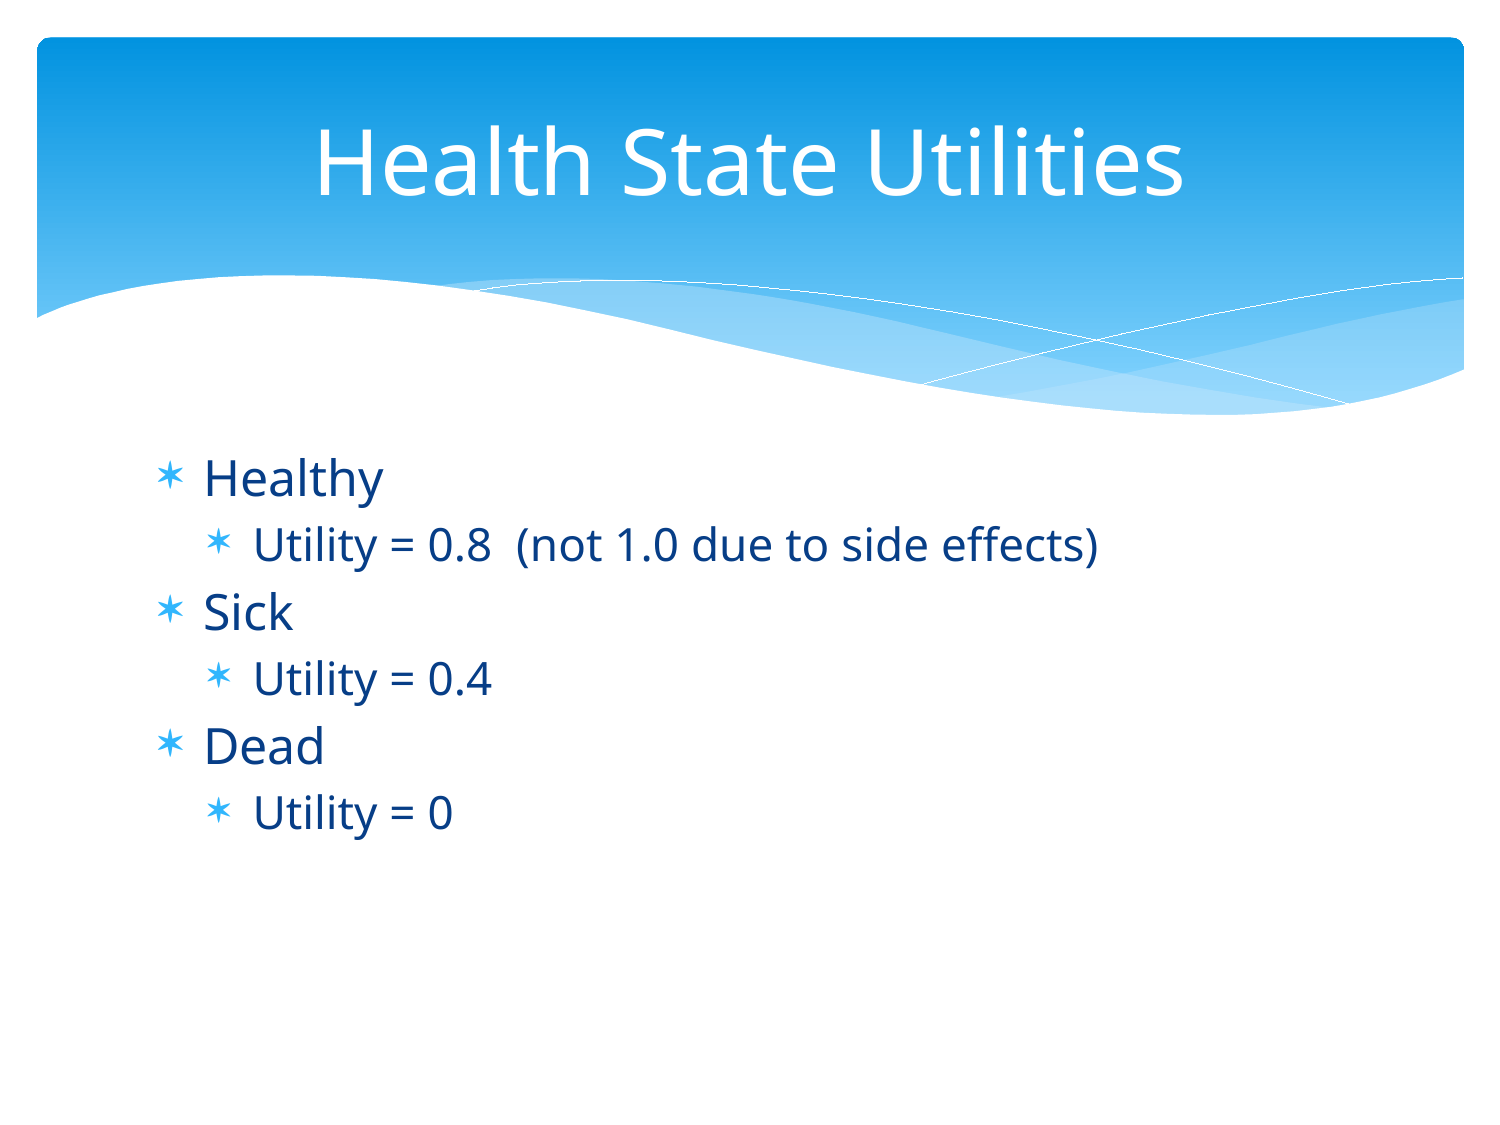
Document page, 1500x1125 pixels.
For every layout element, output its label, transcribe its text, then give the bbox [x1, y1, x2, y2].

title Health State Utilities [75, 55, 1425, 261]
list Healthy Utility = 0.8 (not 1.0 due to side effects) Sick Utility = 0.4 Dead Utility = 0 [143, 438, 1359, 1005]
